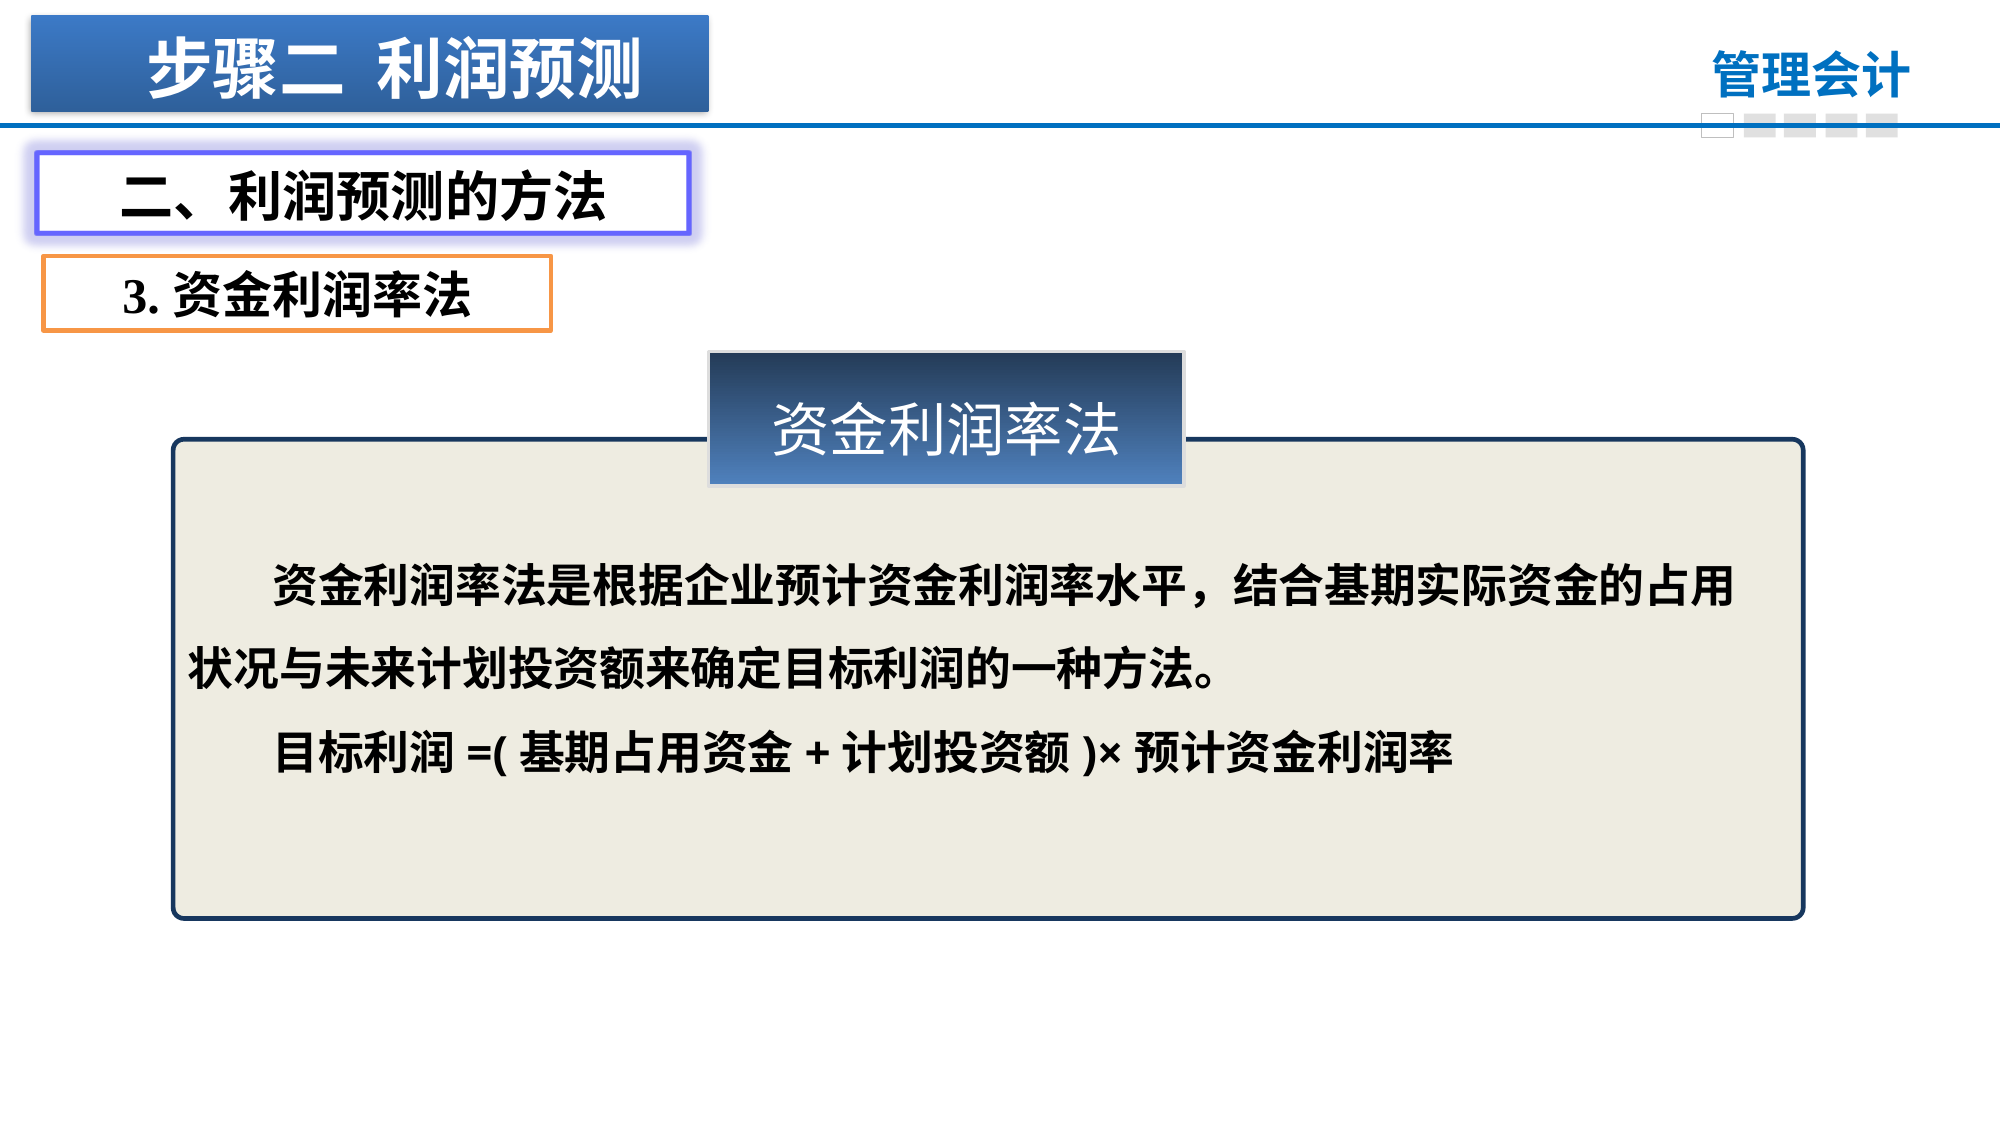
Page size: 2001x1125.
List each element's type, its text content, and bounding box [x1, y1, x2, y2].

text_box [7, 125, 719, 261]
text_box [31, 14, 709, 117]
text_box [172, 351, 1804, 919]
text_box 3.资金利润率法 [41, 269, 553, 333]
